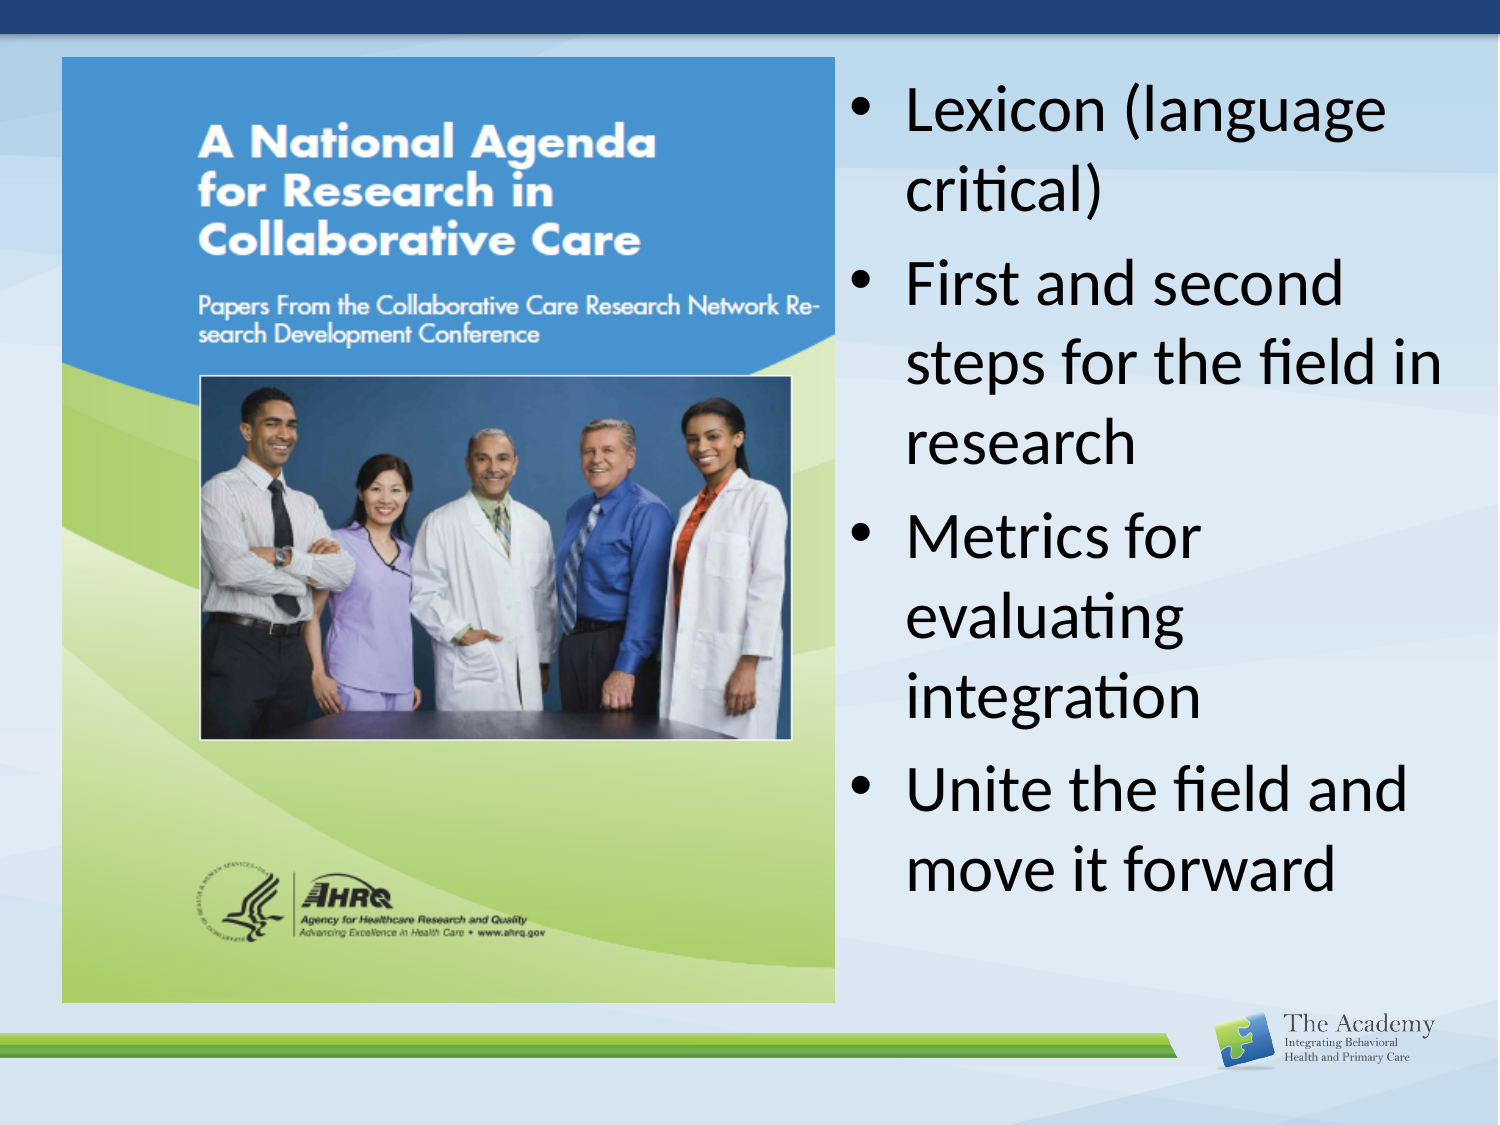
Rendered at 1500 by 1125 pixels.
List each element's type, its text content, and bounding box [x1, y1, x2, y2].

picture [0, 34, 1498, 1125]
text_box Lexicon (language critical) First and second steps for the field in research Metrics for evaluating integration Unite the field and move it forward [835, 57, 1488, 760]
